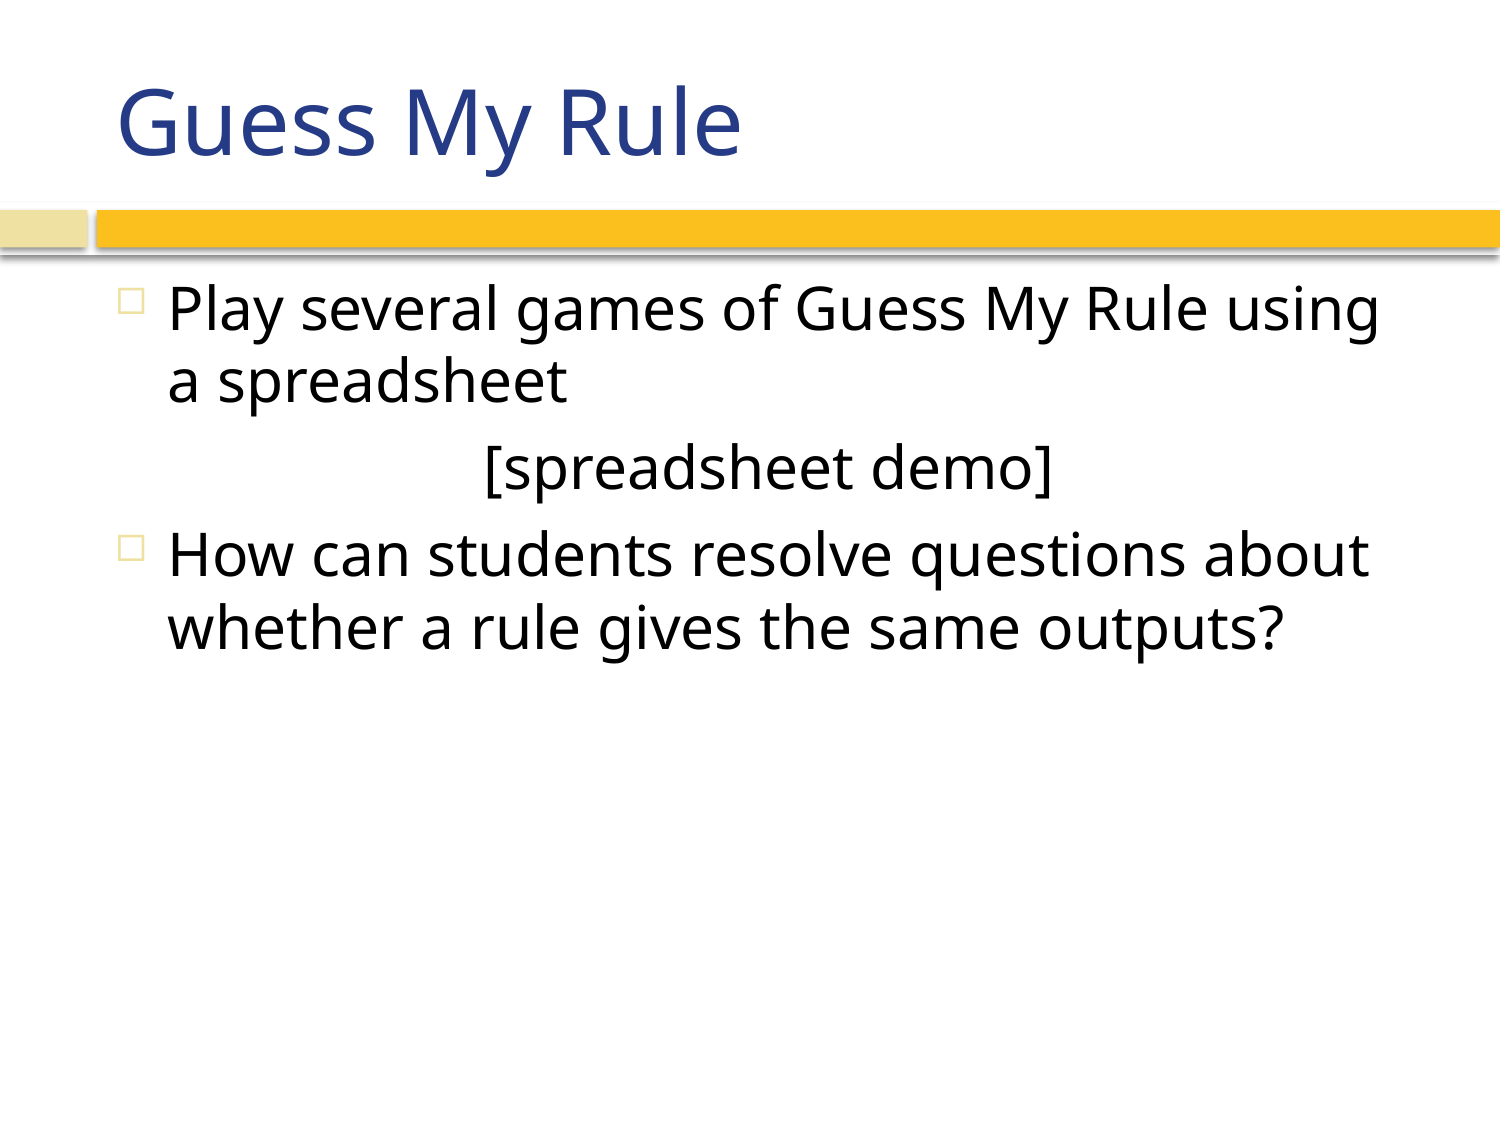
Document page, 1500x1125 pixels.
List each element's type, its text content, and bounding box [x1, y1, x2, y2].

title Guess My Rule [100, 37, 1438, 200]
list Play several games of Guess My Rule using a spreadsheet [spreadsheet demo] How can students resolve questions about whether a rule gives the same outputs? [100, 262, 1438, 1000]
